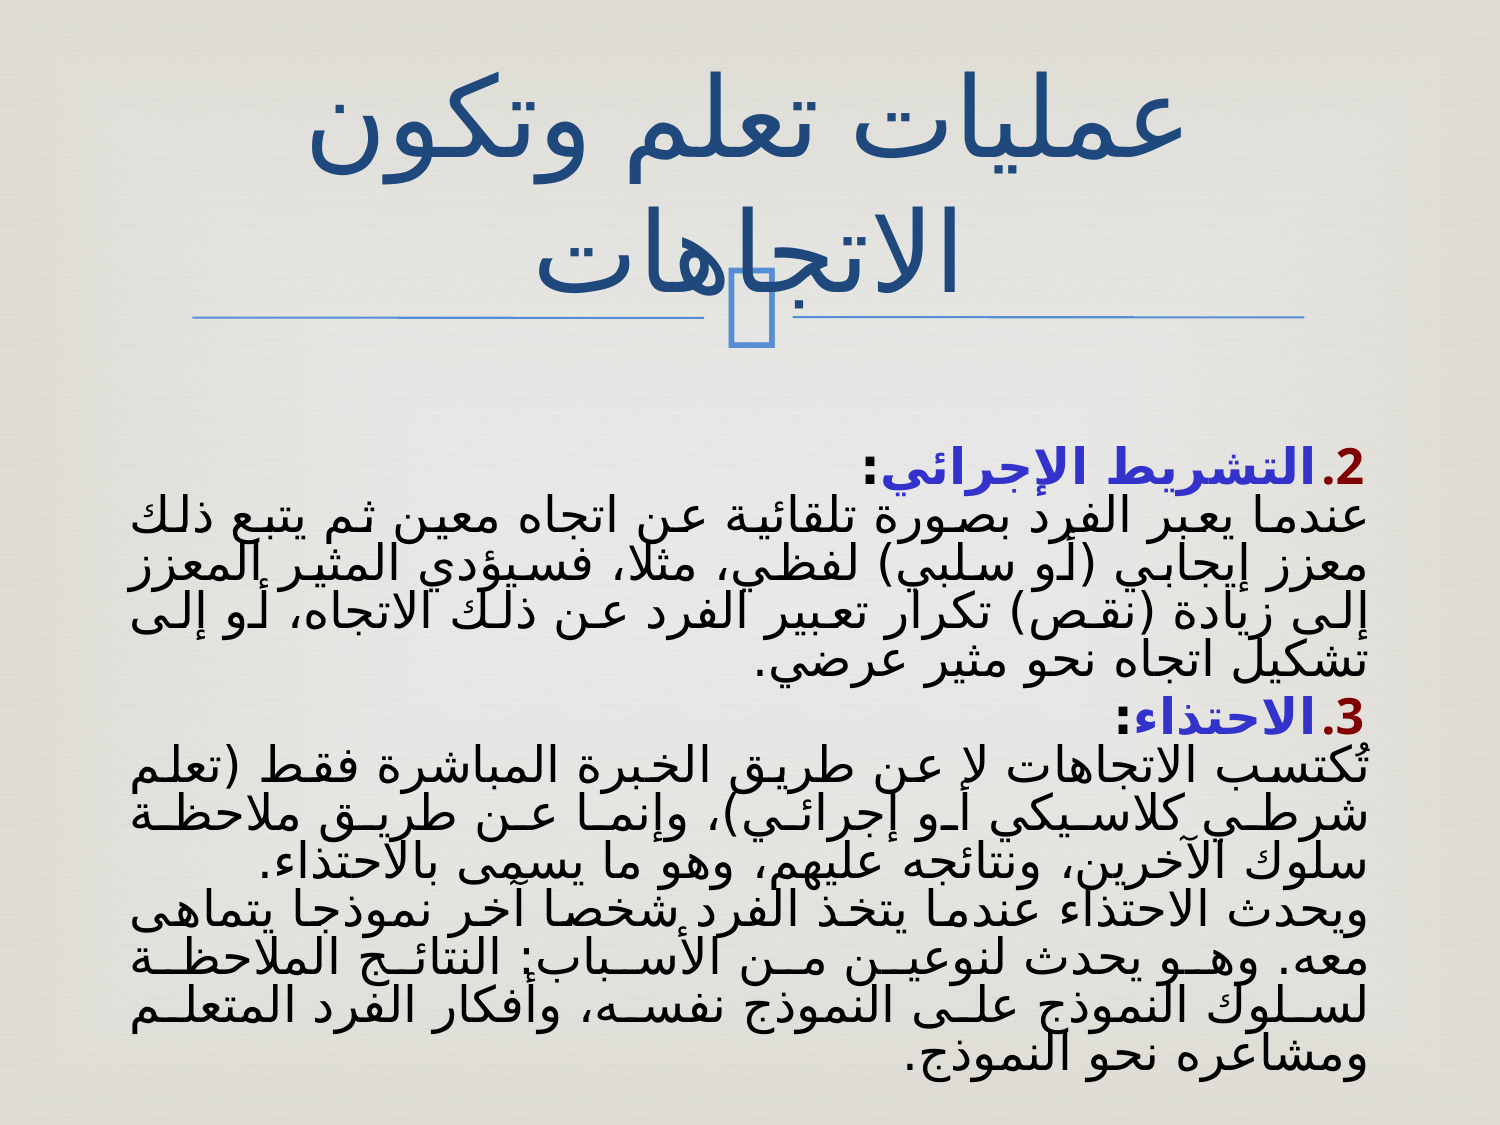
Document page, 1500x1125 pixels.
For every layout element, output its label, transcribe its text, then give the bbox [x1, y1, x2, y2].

list التشريط الإجرائي: عندما يعبر الفرد بصورة تلقائية عن اتجاه معين ثم يتبع ذلك معزز إيجابي (أو سلبي) لفظي، مثلا، فسيؤدي المثير المعزز إلى زيادة (نقص) تكرار تعبير الفرد عن ذلك الاتجاه، أو إلى تشكيل اتجاه نحو مثير عرضي. الاحتذاء: تُكتسب الاتجاهات لا عن طريق الخبرة المباشرة فقط (تعلم شرطي كلاسيكي أو إجرائي)، وإنما عن طريق ملاحظة سلوك الآخرين، ونتائجه عليهم، وهو ما يسمى بالاحتذاء. ويحدث الاحتذاء عندما يتخذ الفرد شخصا آخر نموذجا يتماهى معه. وهو يحدث لنوعين من الأسباب: النتائج الملاحظة لسلوك النموذج على النموذج نفسه، وأفكار الفرد المتعلم ومشاعره نحو النموذج. [114, 368, 1386, 1005]
title عمليات تعلم وتكون الاتجاهات [112, 93, 1386, 267]
